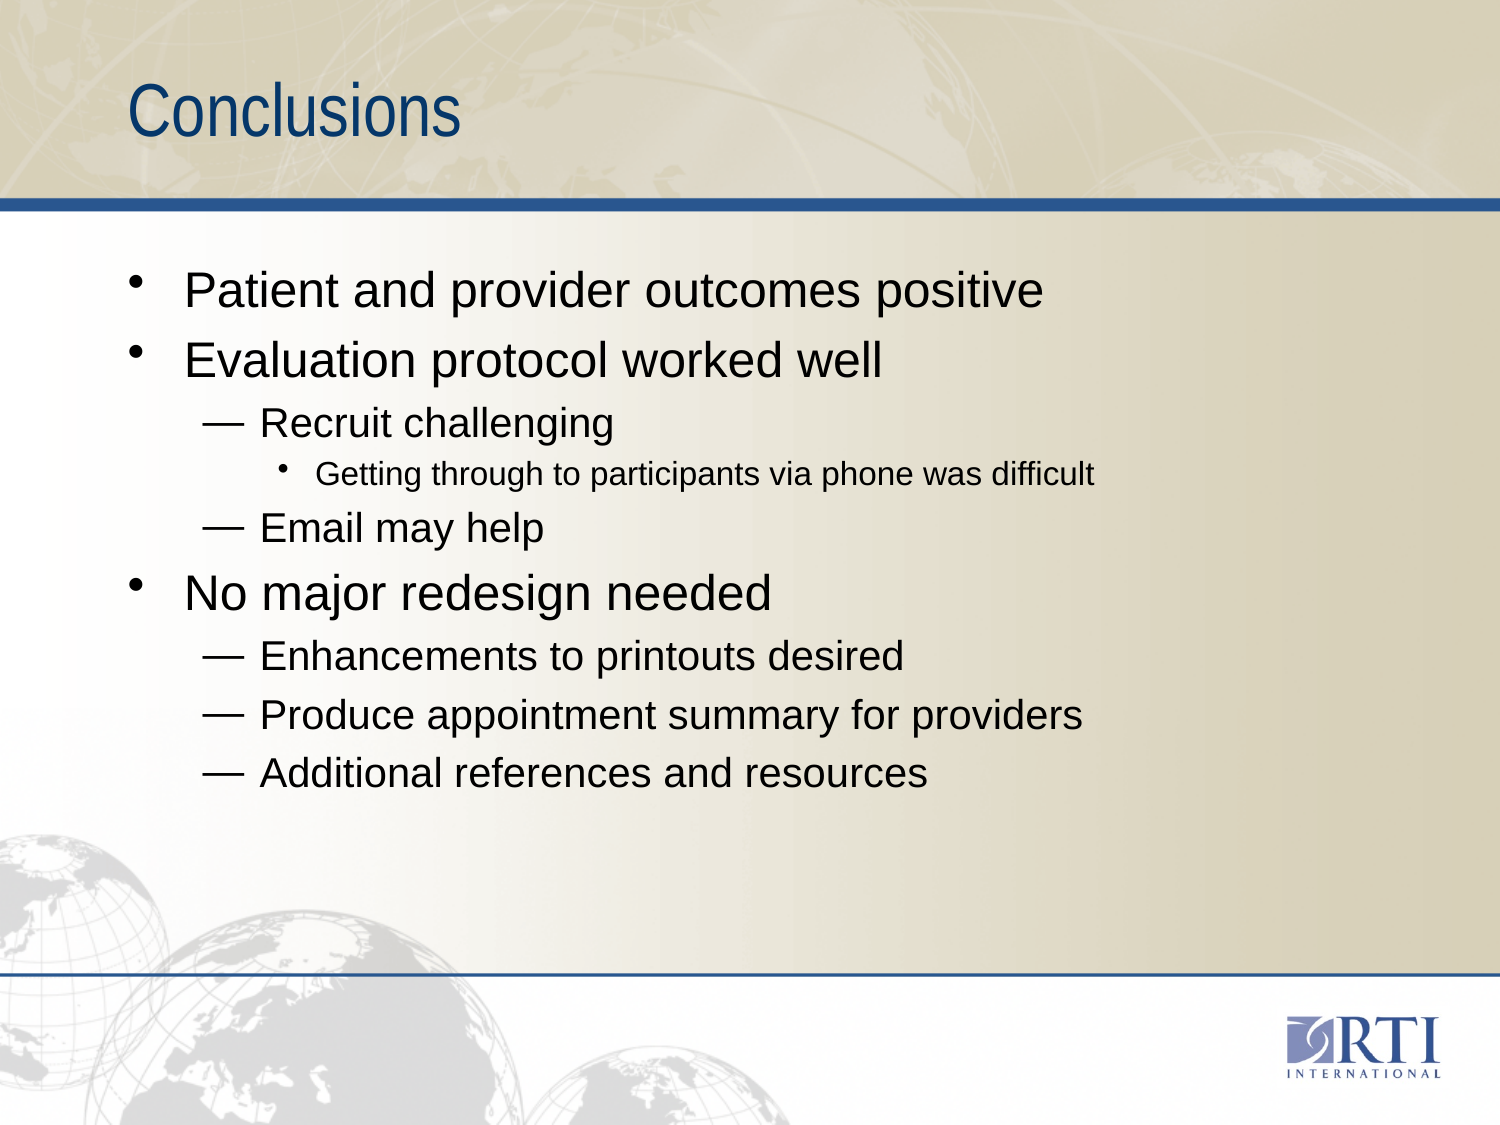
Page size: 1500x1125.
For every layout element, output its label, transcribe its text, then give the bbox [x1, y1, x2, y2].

picture [0, 977, 1500, 1125]
title Conclusions [112, 37, 1388, 176]
picture [0, 0, 1500, 973]
list Patient and provider outcomes positive Evaluation protocol worked well Recruit challenging Getting through to participants via phone was difficult Email may help No major redesign needed Enhancements to printouts desired Produce appointment summary for providers Additional references and resources [112, 249, 1388, 963]
